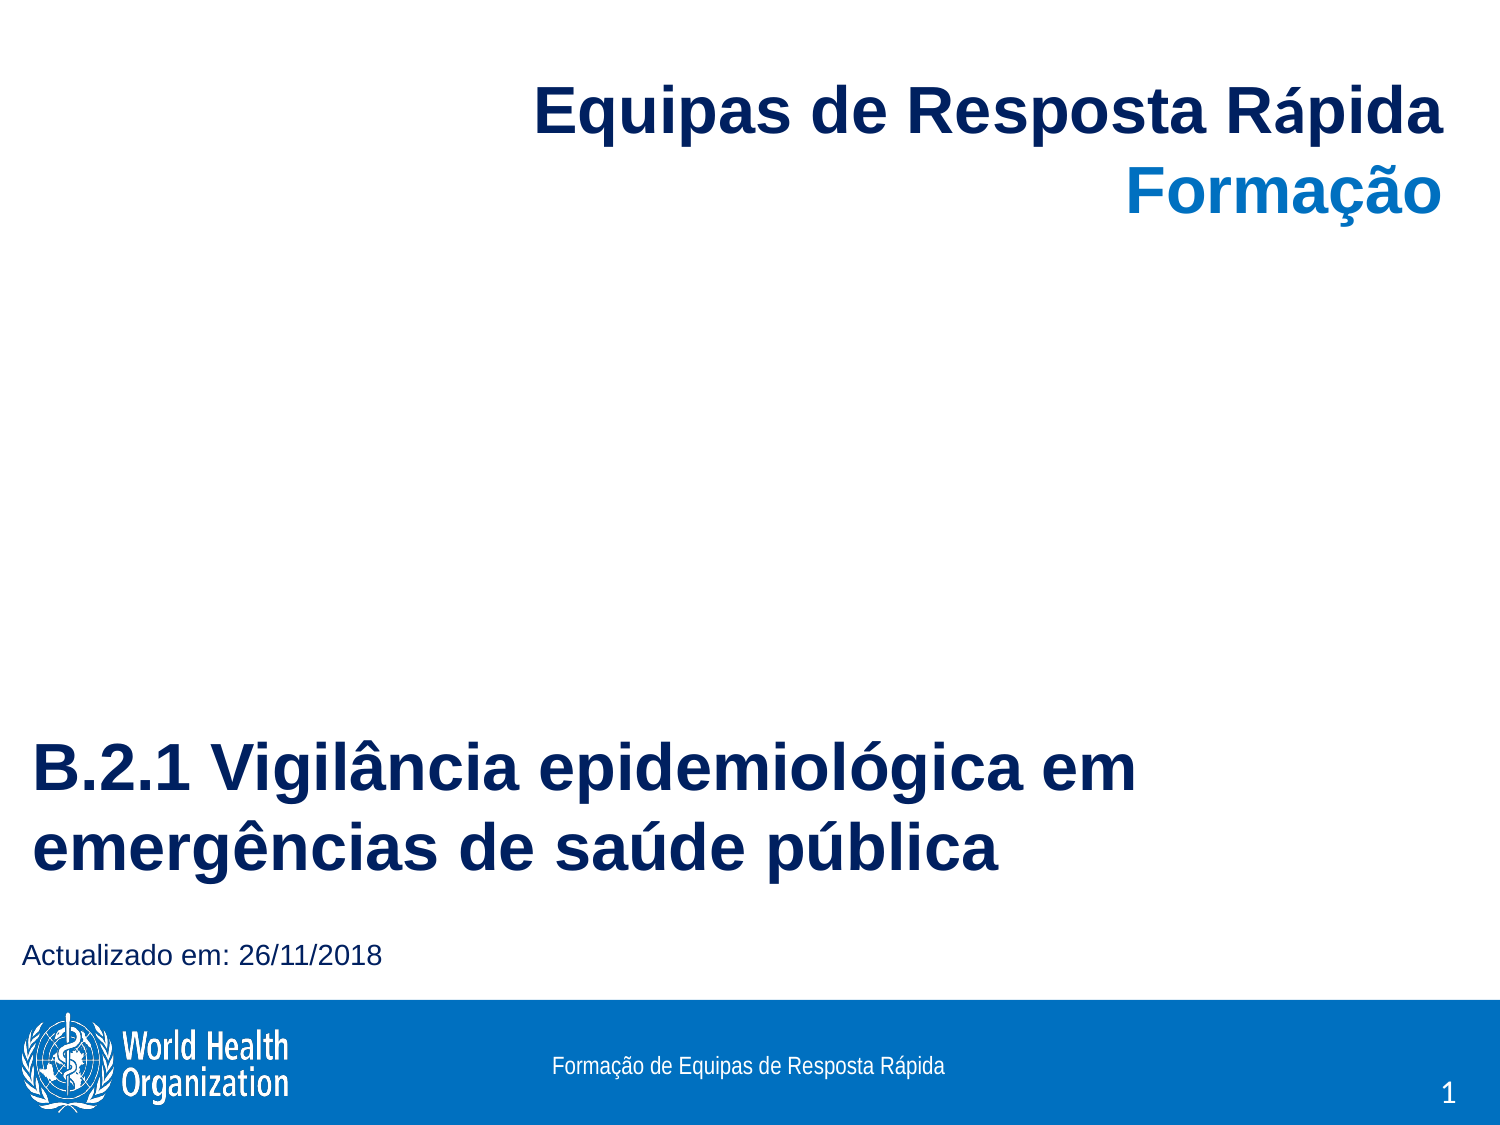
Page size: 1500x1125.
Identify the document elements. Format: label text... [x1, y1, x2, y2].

picture [21, 1012, 288, 1113]
subtitle B.2.1 Vigilância epidemiológica em emergências de saúde pública [17, 716, 1459, 882]
text_box Equipas de Resposta Rápida Formação [501, 42, 1459, 331]
text_box Actualizado em: 26/11/2018 [7, 928, 398, 979]
